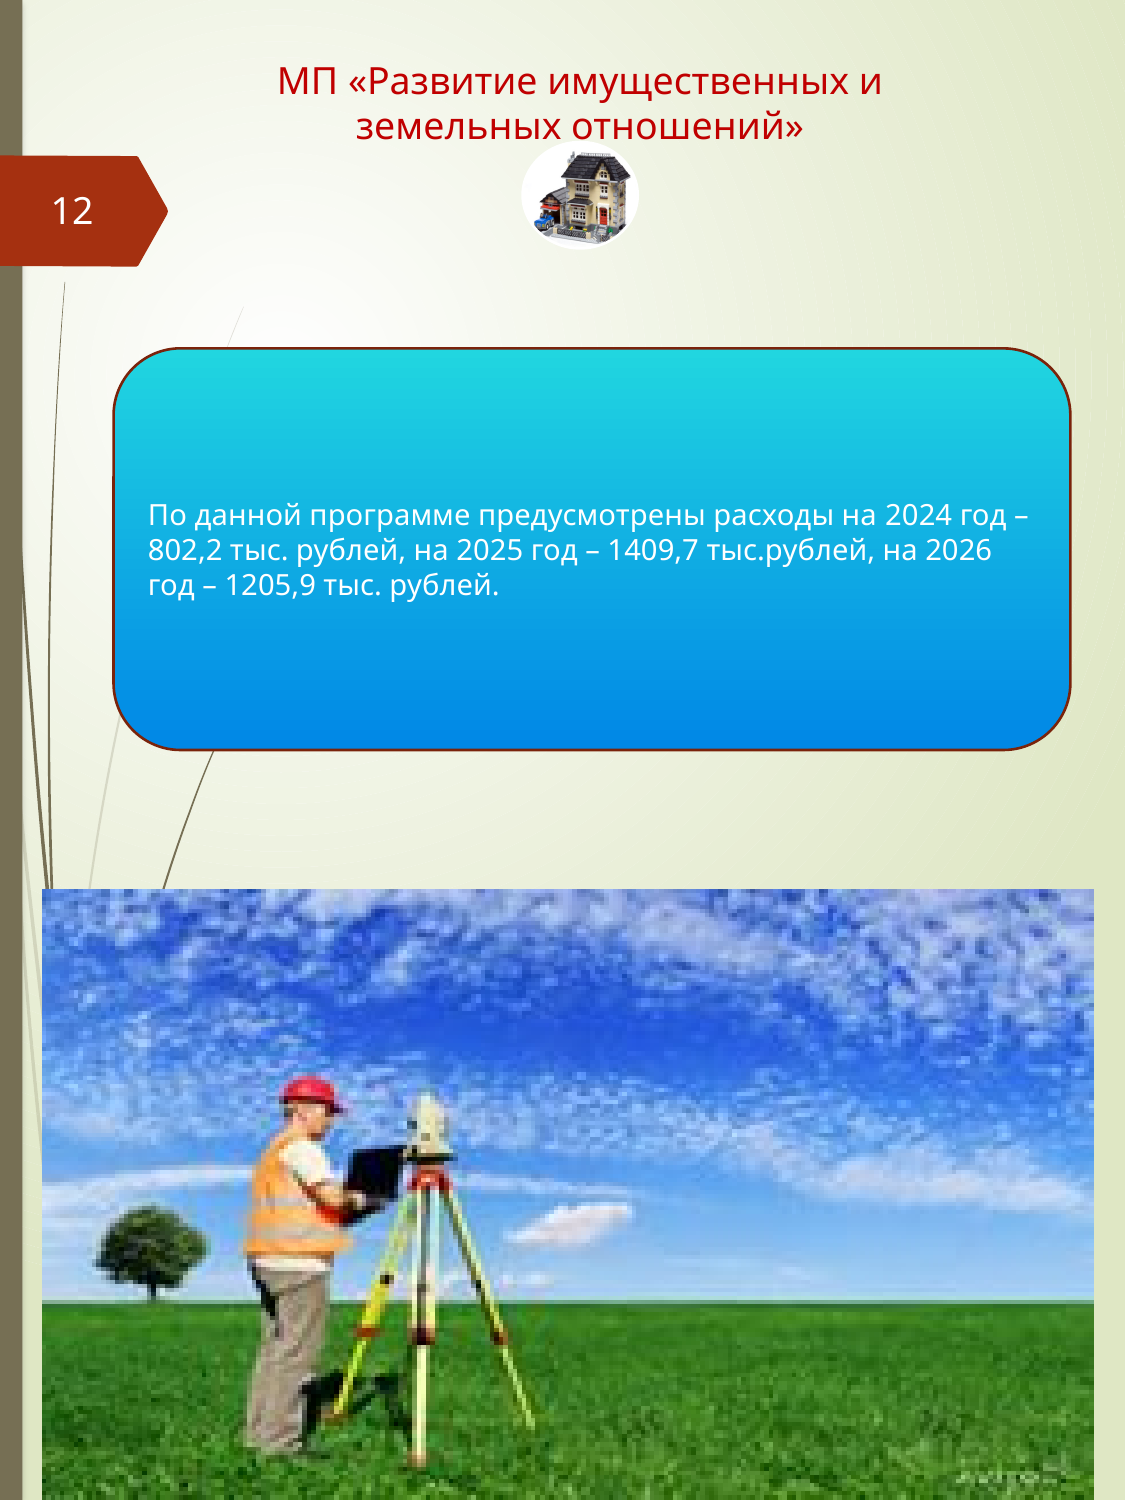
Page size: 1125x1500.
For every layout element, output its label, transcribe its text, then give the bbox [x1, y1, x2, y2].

title МП «Развитие имущественных и земельных отношений» [172, 49, 988, 206]
text_box По данной программе предусмотрены расходы на 2024 год – 802,2 тыс. рублей, на 2025 год – 1409,7 тыс.рублей, на 2026 год – 1205,9 тыс. рублей. [112, 347, 1072, 752]
text_box [521, 140, 640, 250]
picture [42, 888, 1095, 1500]
text_box 12 [30, 185, 115, 235]
